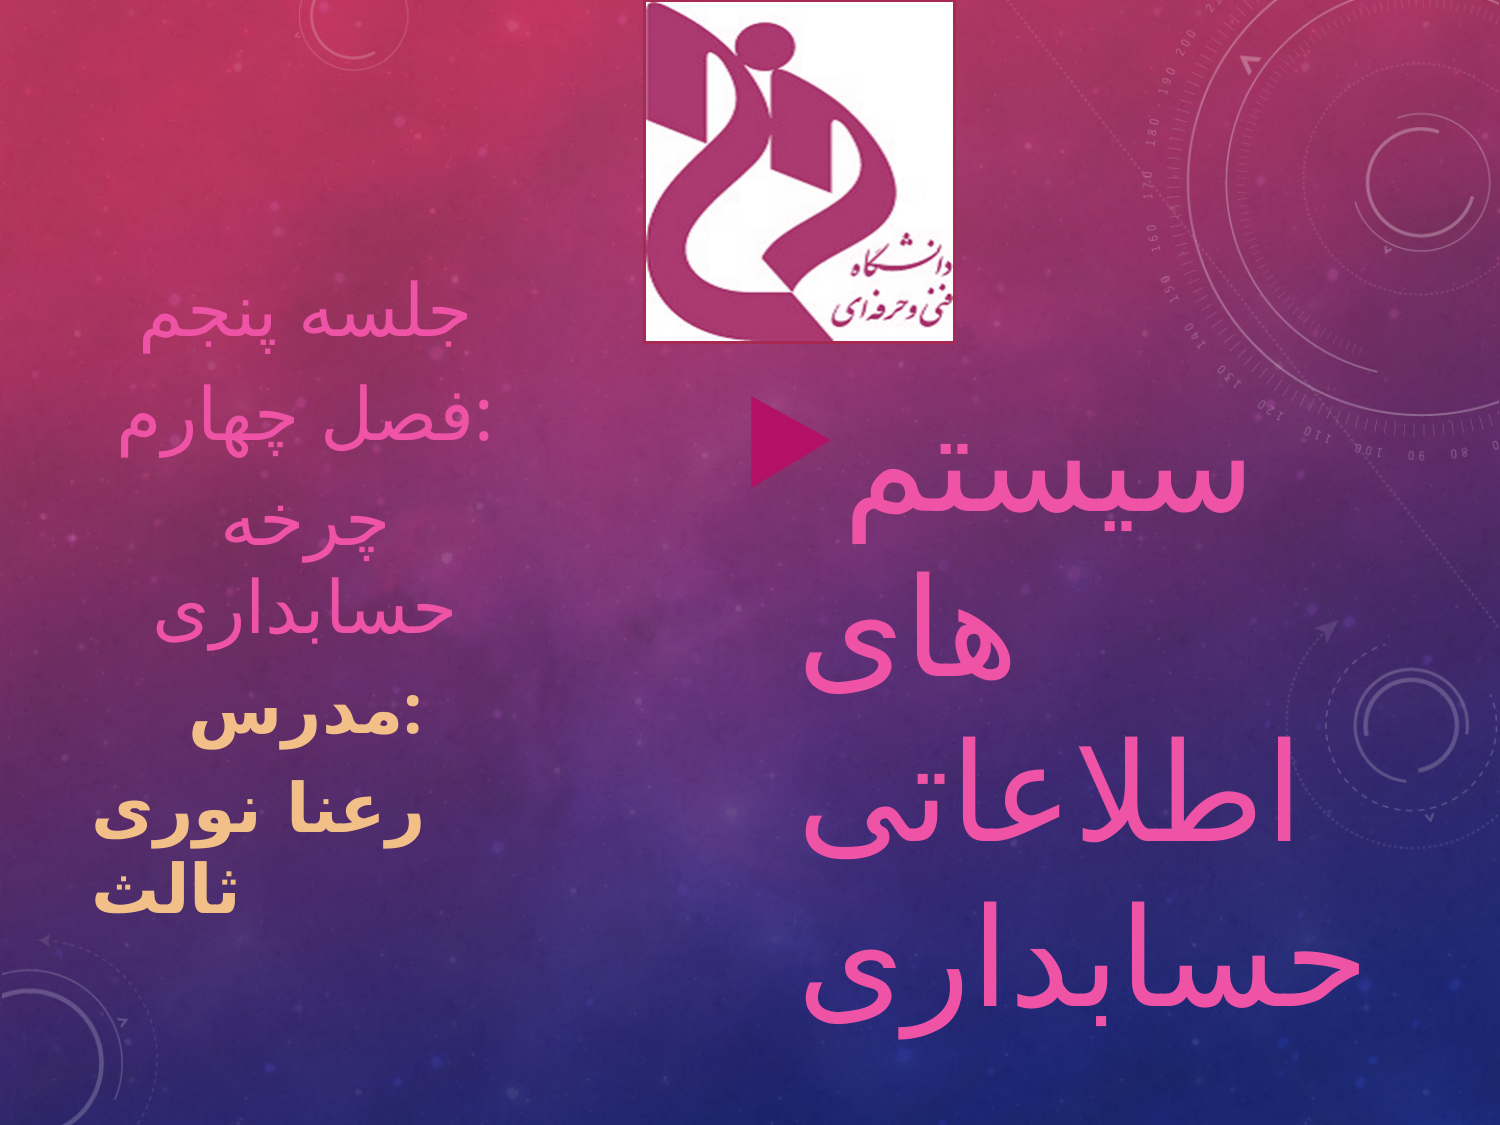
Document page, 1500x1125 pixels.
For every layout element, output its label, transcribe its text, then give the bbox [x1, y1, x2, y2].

text_box جلسه پنجم فصل چهارم: چرخه حسابداری مدرس: رعنا نوری ثالث [76, 255, 535, 942]
picture [0, 0, 1500, 1125]
text_box سیستم های اطلاعاتی حسابداری [726, 444, 1462, 964]
